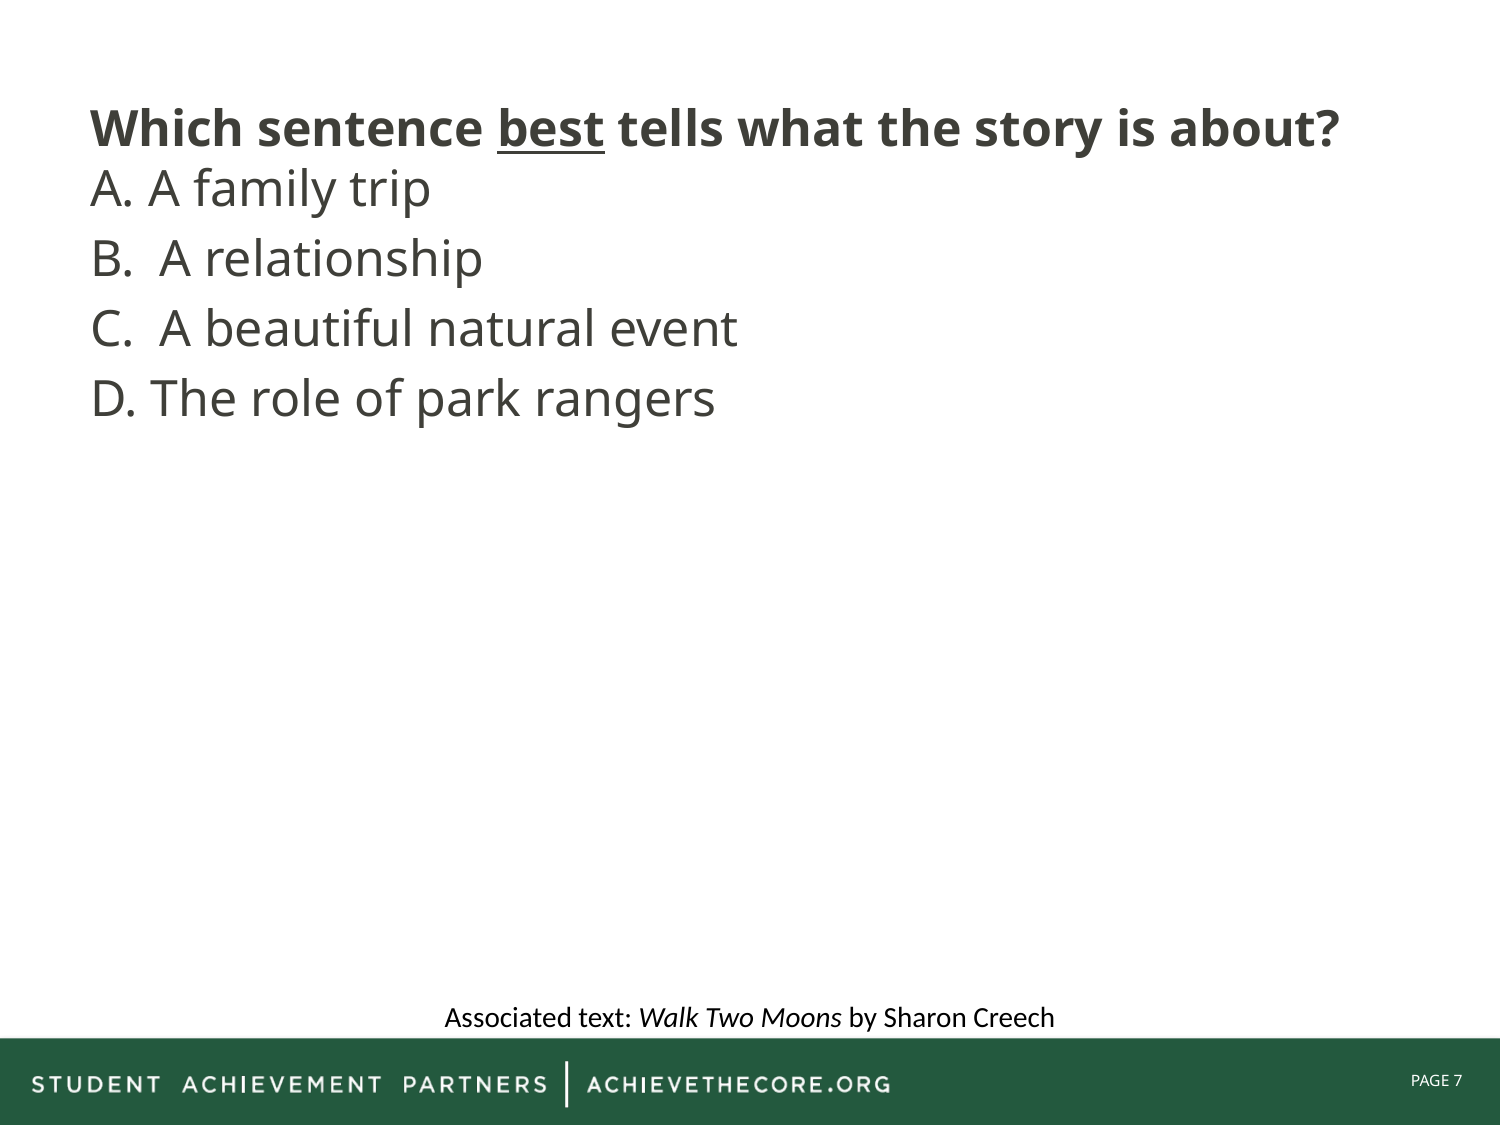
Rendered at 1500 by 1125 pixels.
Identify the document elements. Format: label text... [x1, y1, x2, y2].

text_box Associated text: Walk Two Moons by Sharon Creech [374, 991, 1125, 1041]
list Which sentence best tells what the story is about? A. A family trip A relationship A beautiful natural event D. The role of park rangers [75, 89, 1425, 661]
